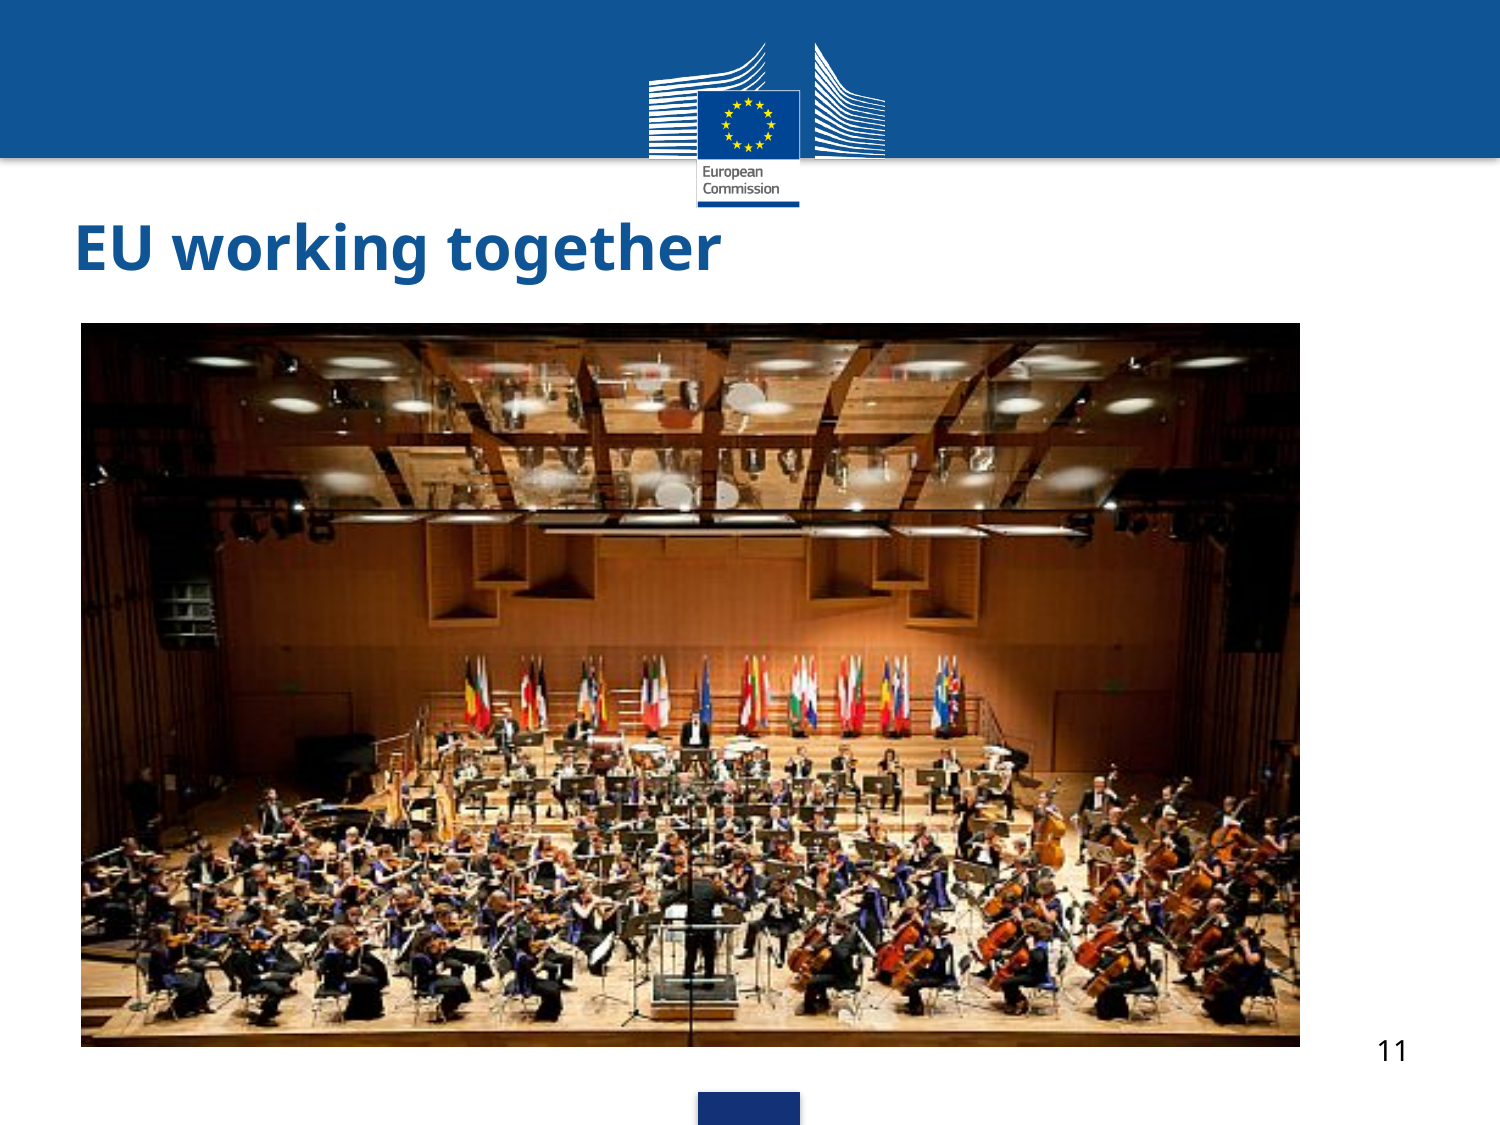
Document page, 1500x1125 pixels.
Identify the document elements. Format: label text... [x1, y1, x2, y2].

title EU working together [0, 144, 1350, 347]
slide_number 11 [1074, 1024, 1426, 1103]
picture [81, 323, 1301, 1047]
picture [649, 42, 885, 144]
